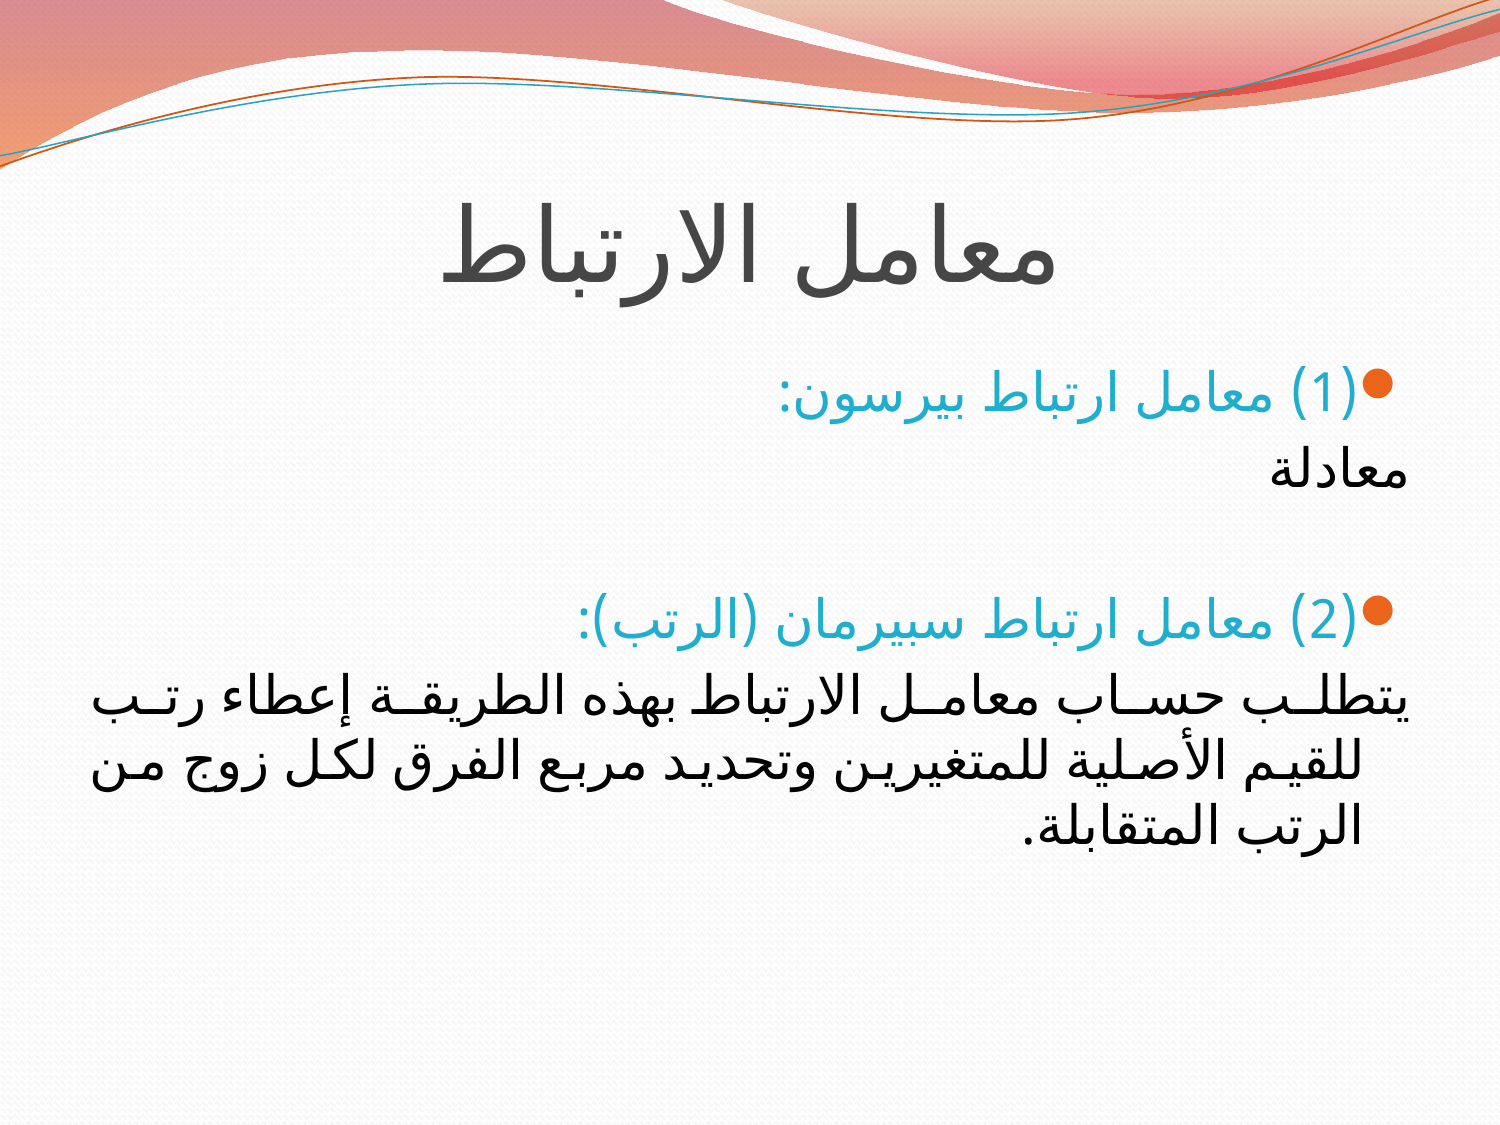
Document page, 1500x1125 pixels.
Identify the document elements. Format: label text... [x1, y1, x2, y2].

title معامل الارتباط [75, 115, 1425, 303]
list (1) معامل ارتباط بيرسون: معادلة (2) معامل ارتباط سبيرمان (الرتب): يتطلب حساب معامل الارتباط بهذه الطريقة إعطاء رتب للقيم الأصلية للمتغيرين وتحديد مربع الفرق لكل زوج من الرتب المتقابلة. [75, 349, 1425, 1038]
